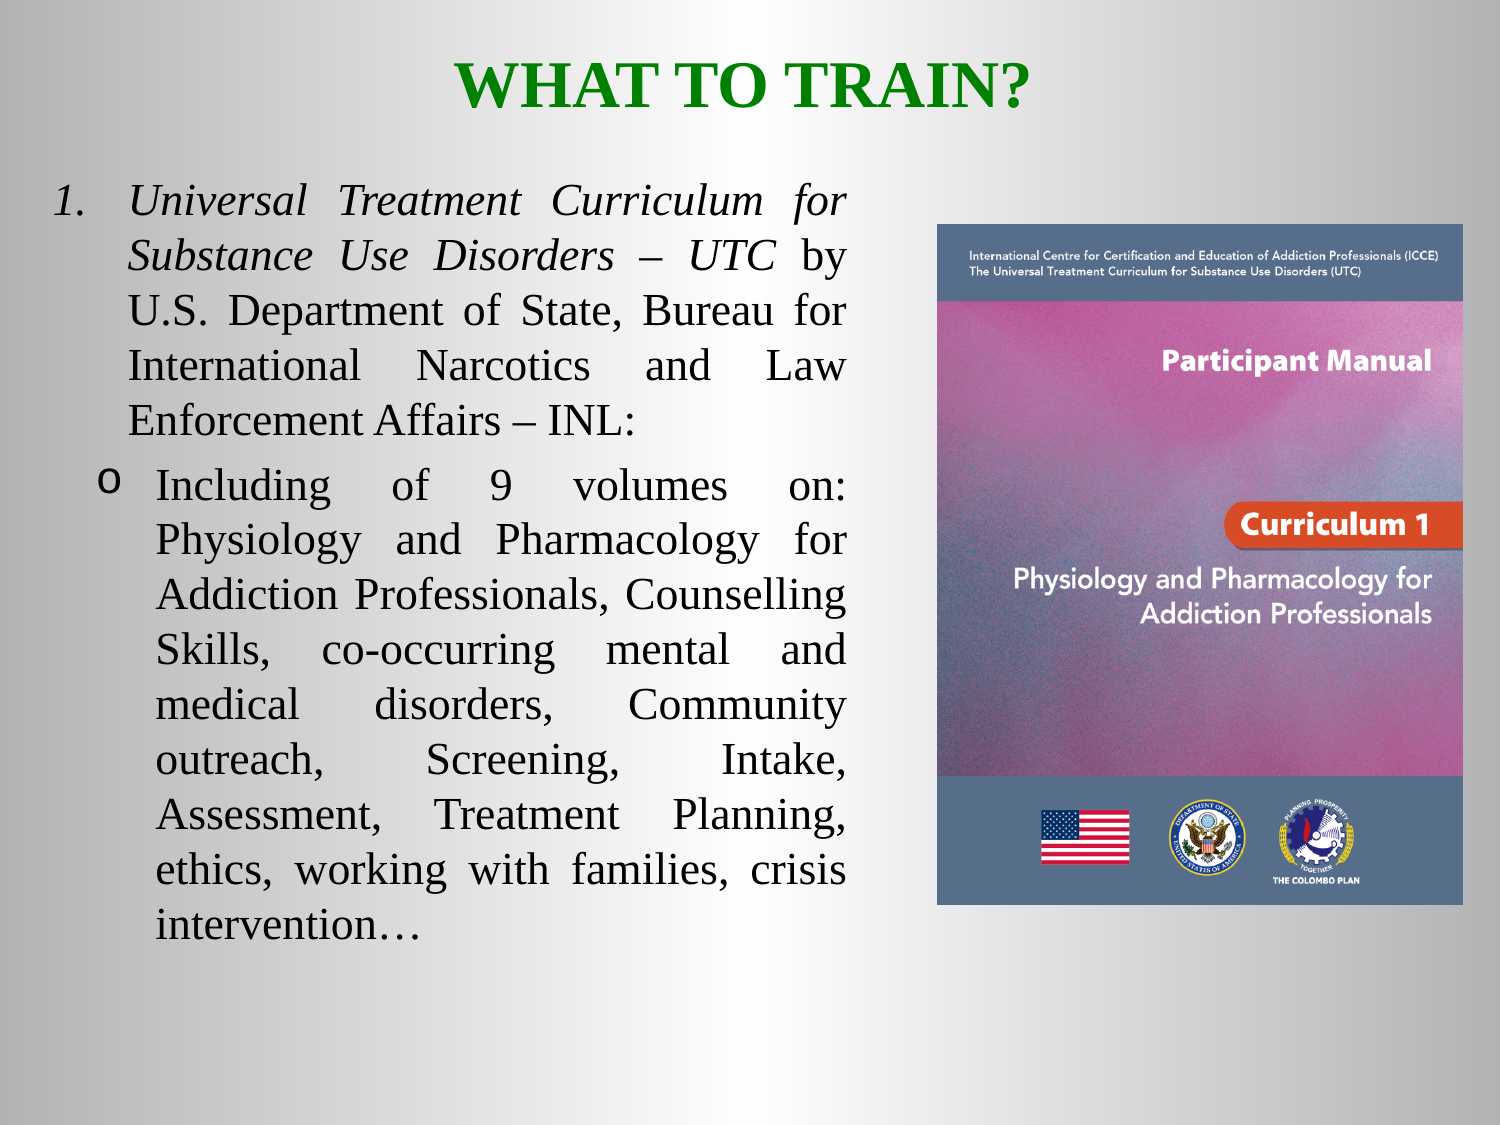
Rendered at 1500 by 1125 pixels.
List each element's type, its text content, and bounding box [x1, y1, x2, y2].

picture [937, 224, 1463, 905]
title WHAT TO TRAIN? [37, 24, 1450, 138]
list Universal Treatment Curriculum for Substance Use Disorders – UTC by U.S. Department of State, Bureau for International Narcotics and Law Enforcement Affairs – INL: Including of 9 volumes on: Physiology and Pharmacology for Addiction Professionals, Counselling Skills, co-occurring mental and medical disorders, Community outreach, Screening, Intake, Assessment, Treatment Planning, ethics, working with families, crisis intervention… [37, 162, 863, 1059]
